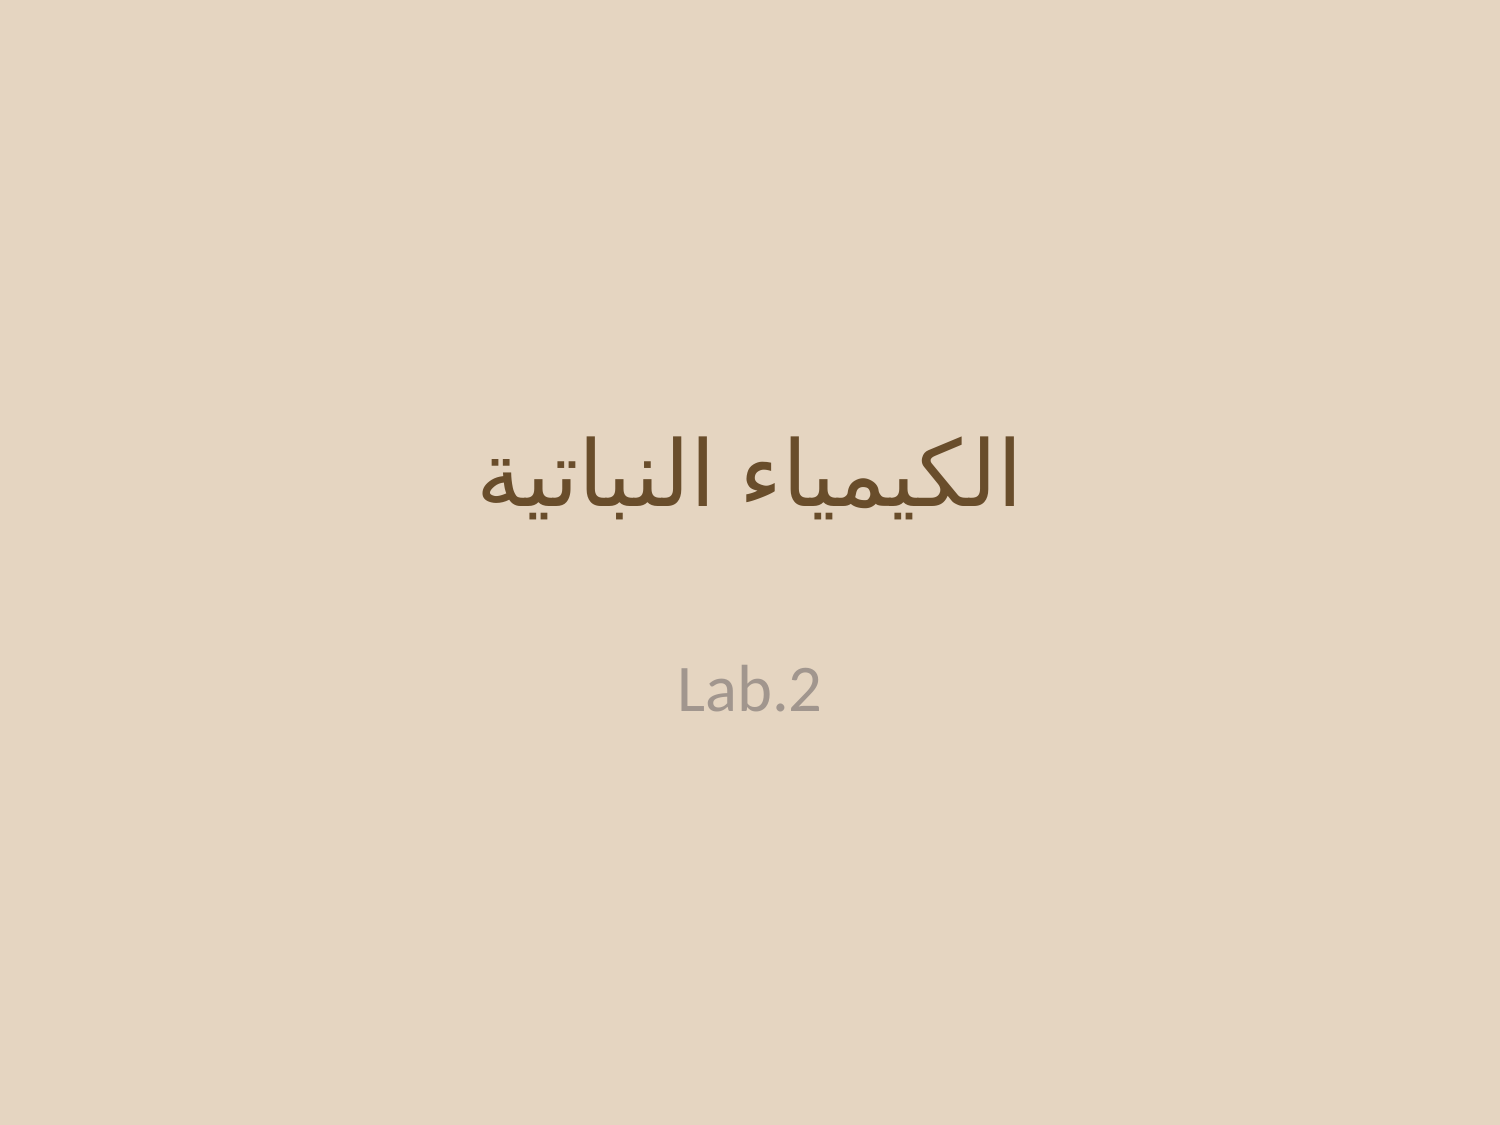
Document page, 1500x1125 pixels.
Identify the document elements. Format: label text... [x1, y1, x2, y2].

title الكيمياء النباتية [112, 349, 1388, 591]
subtitle Lab.2 [225, 637, 1275, 925]
